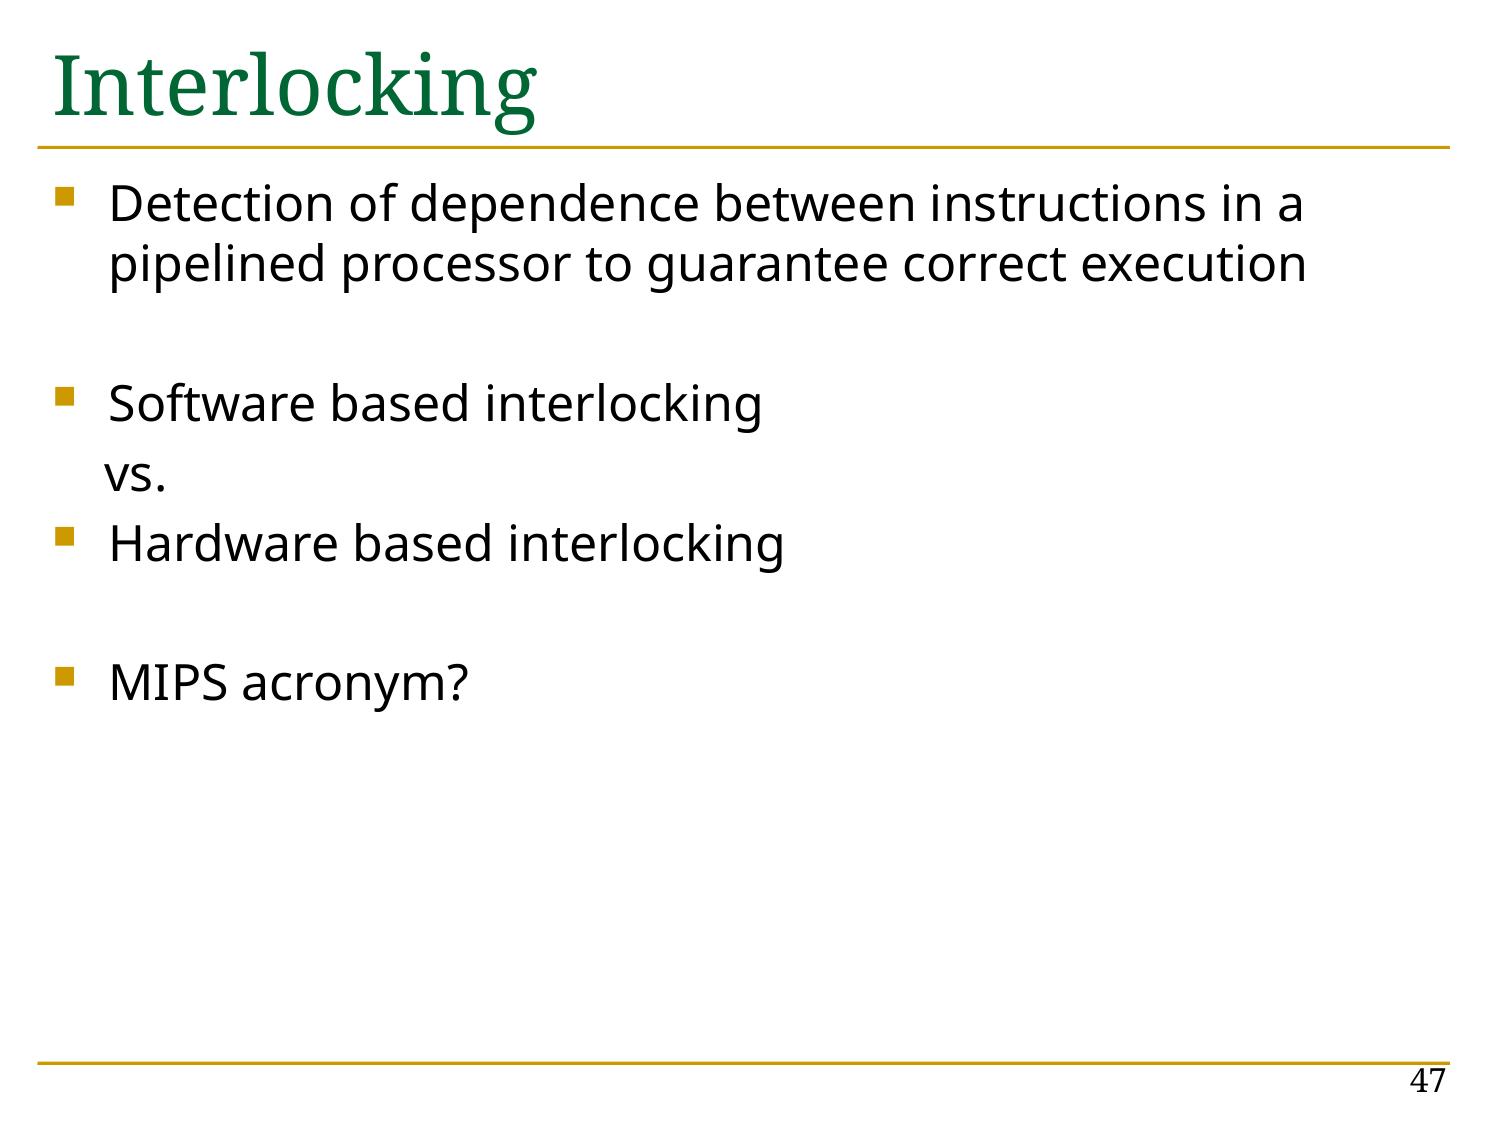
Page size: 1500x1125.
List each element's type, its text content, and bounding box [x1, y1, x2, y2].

title Interlocking [37, 24, 1450, 163]
slide_number 47 [1111, 1036, 1462, 1112]
list Detection of dependence between instructions in a pipelined processor to guarantee correct execution Software based interlocking vs. Hardware based interlocking MIPS acronym? [37, 163, 1450, 1016]
